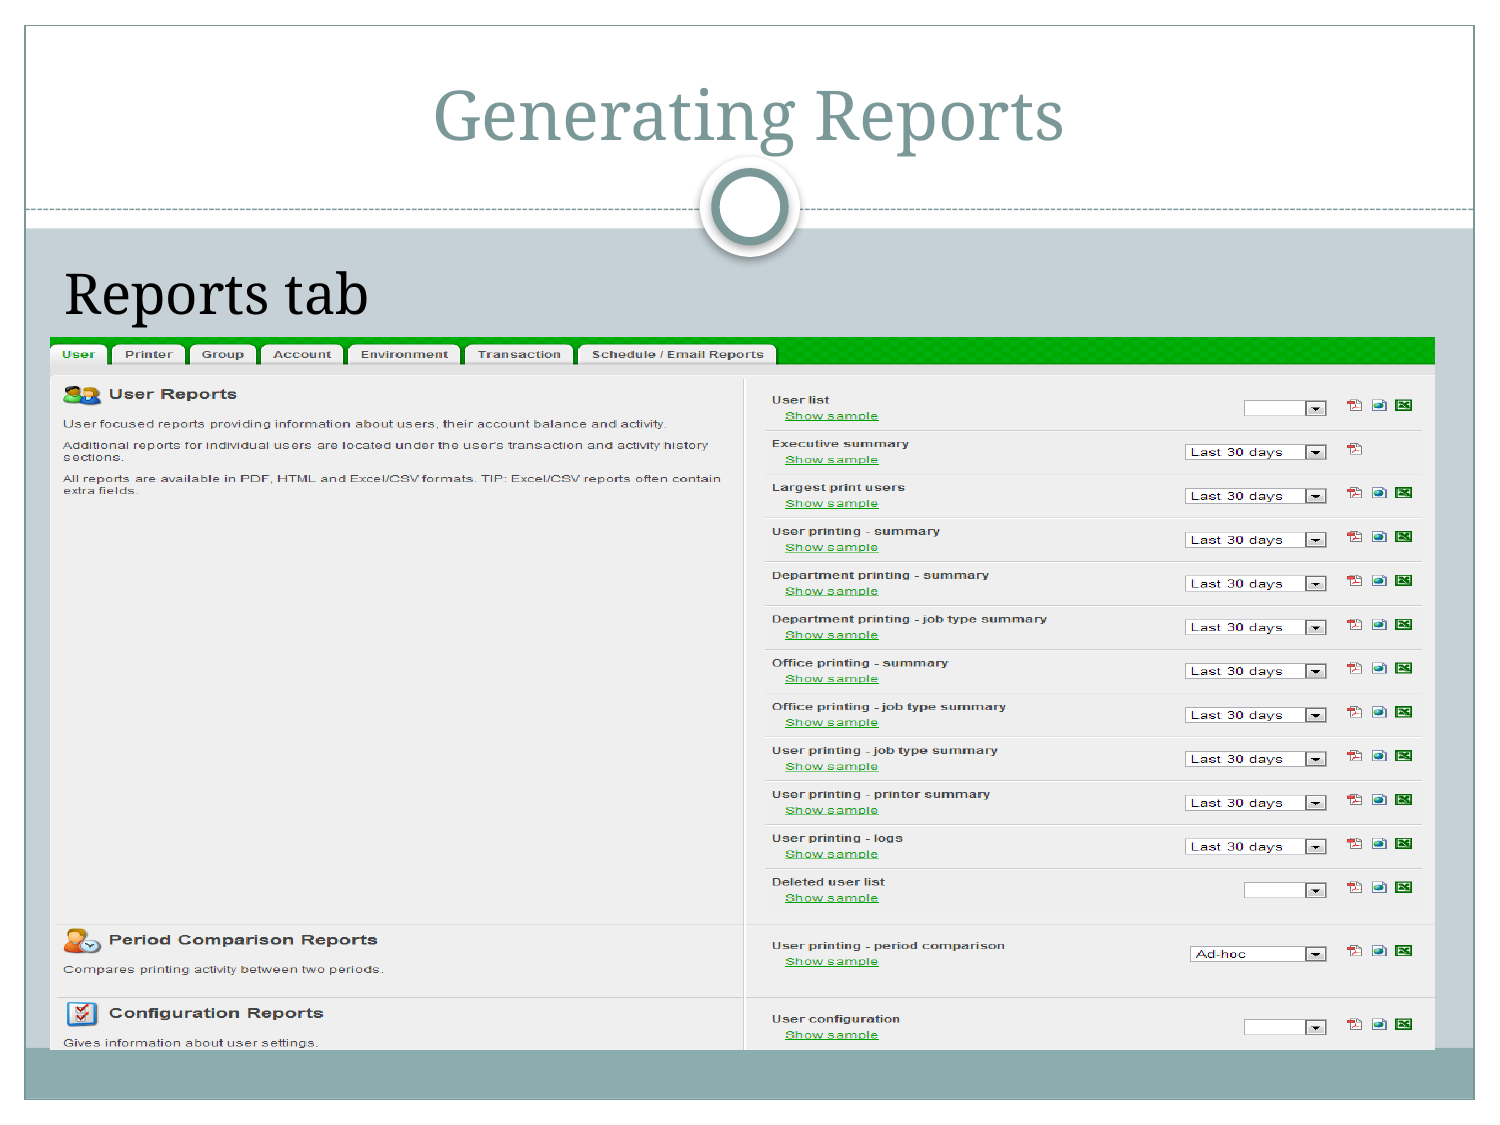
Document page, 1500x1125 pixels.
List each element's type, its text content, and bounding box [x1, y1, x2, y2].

list Reports tab [49, 250, 1445, 1001]
title Generating Reports [49, 37, 1450, 162]
picture [49, 337, 1435, 1051]
